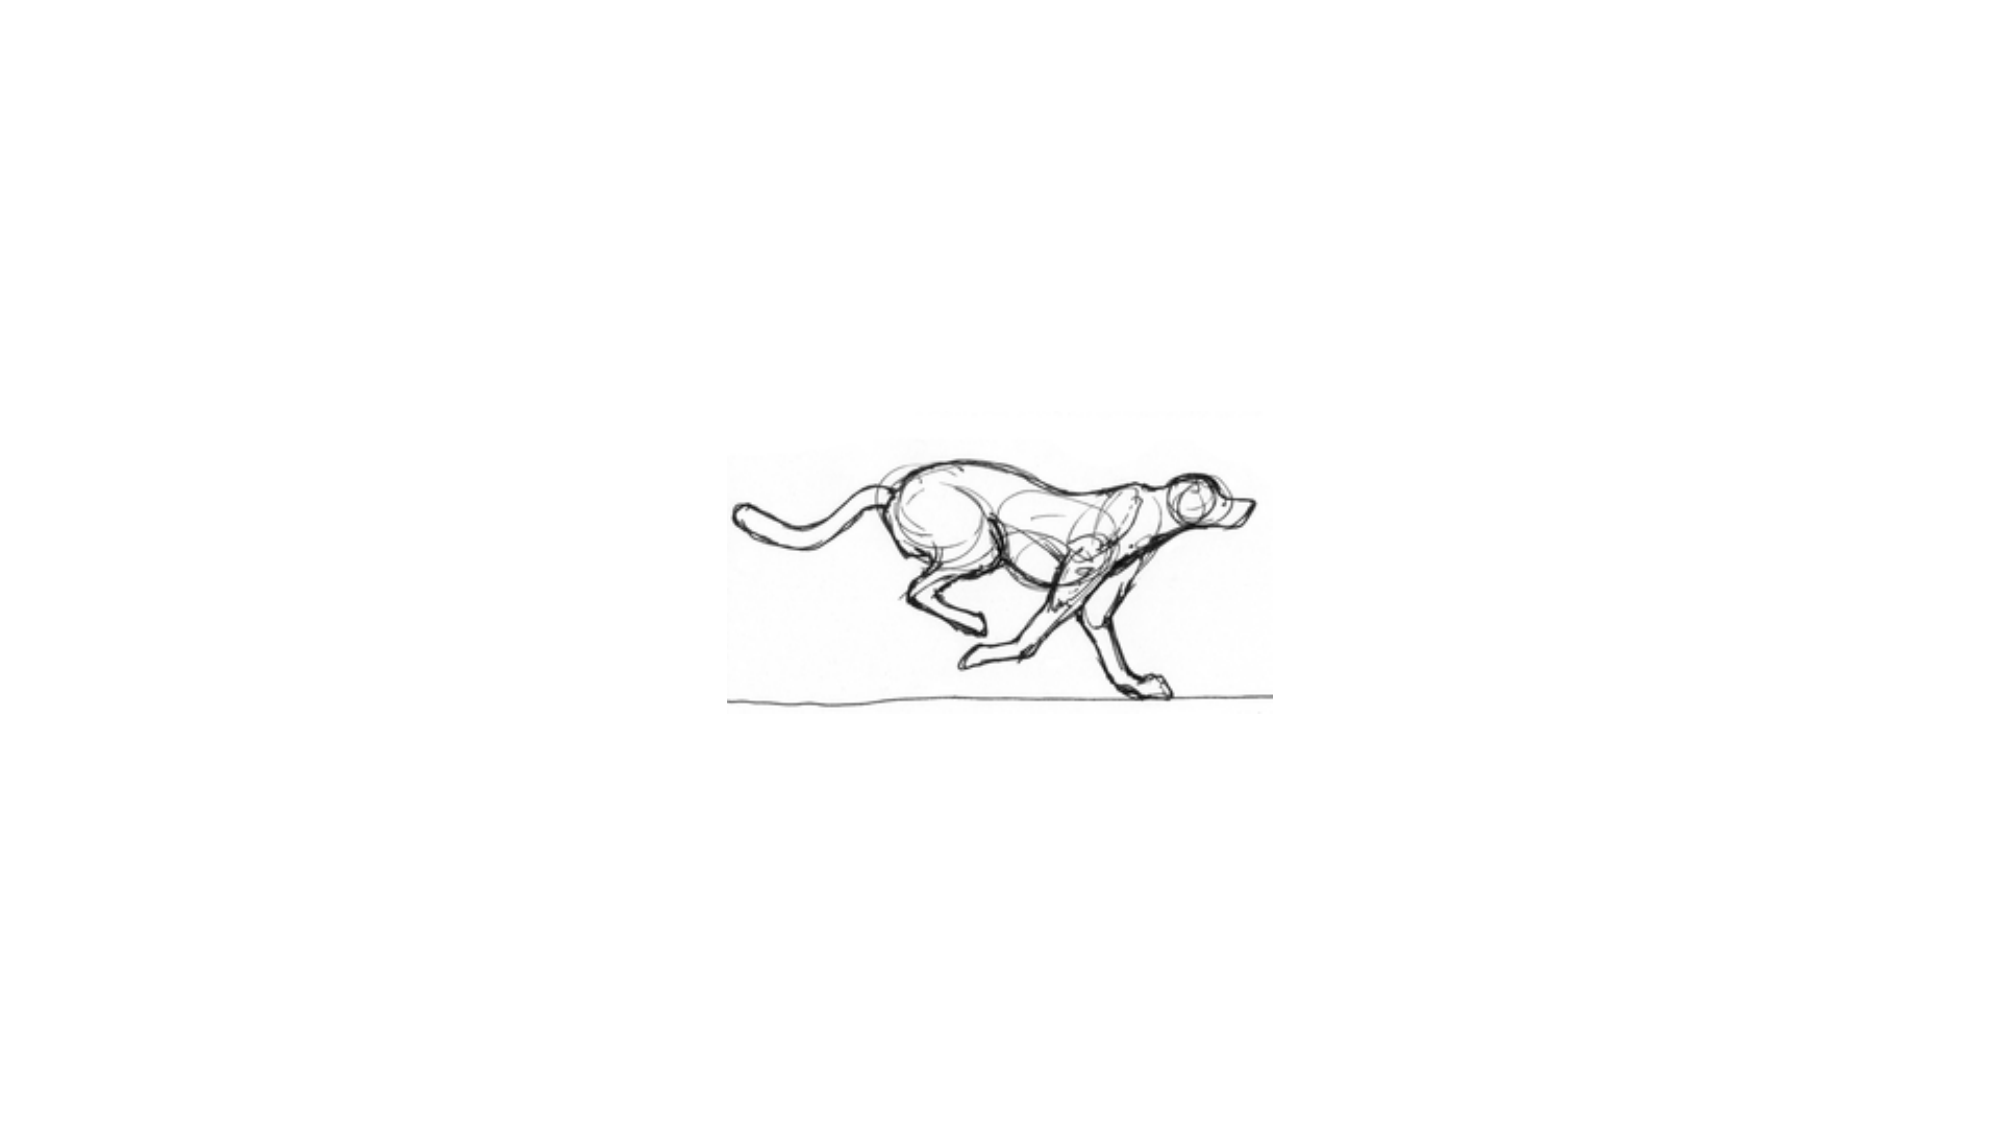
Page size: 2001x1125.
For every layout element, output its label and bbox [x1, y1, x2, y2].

text_box [727, 411, 1273, 714]
